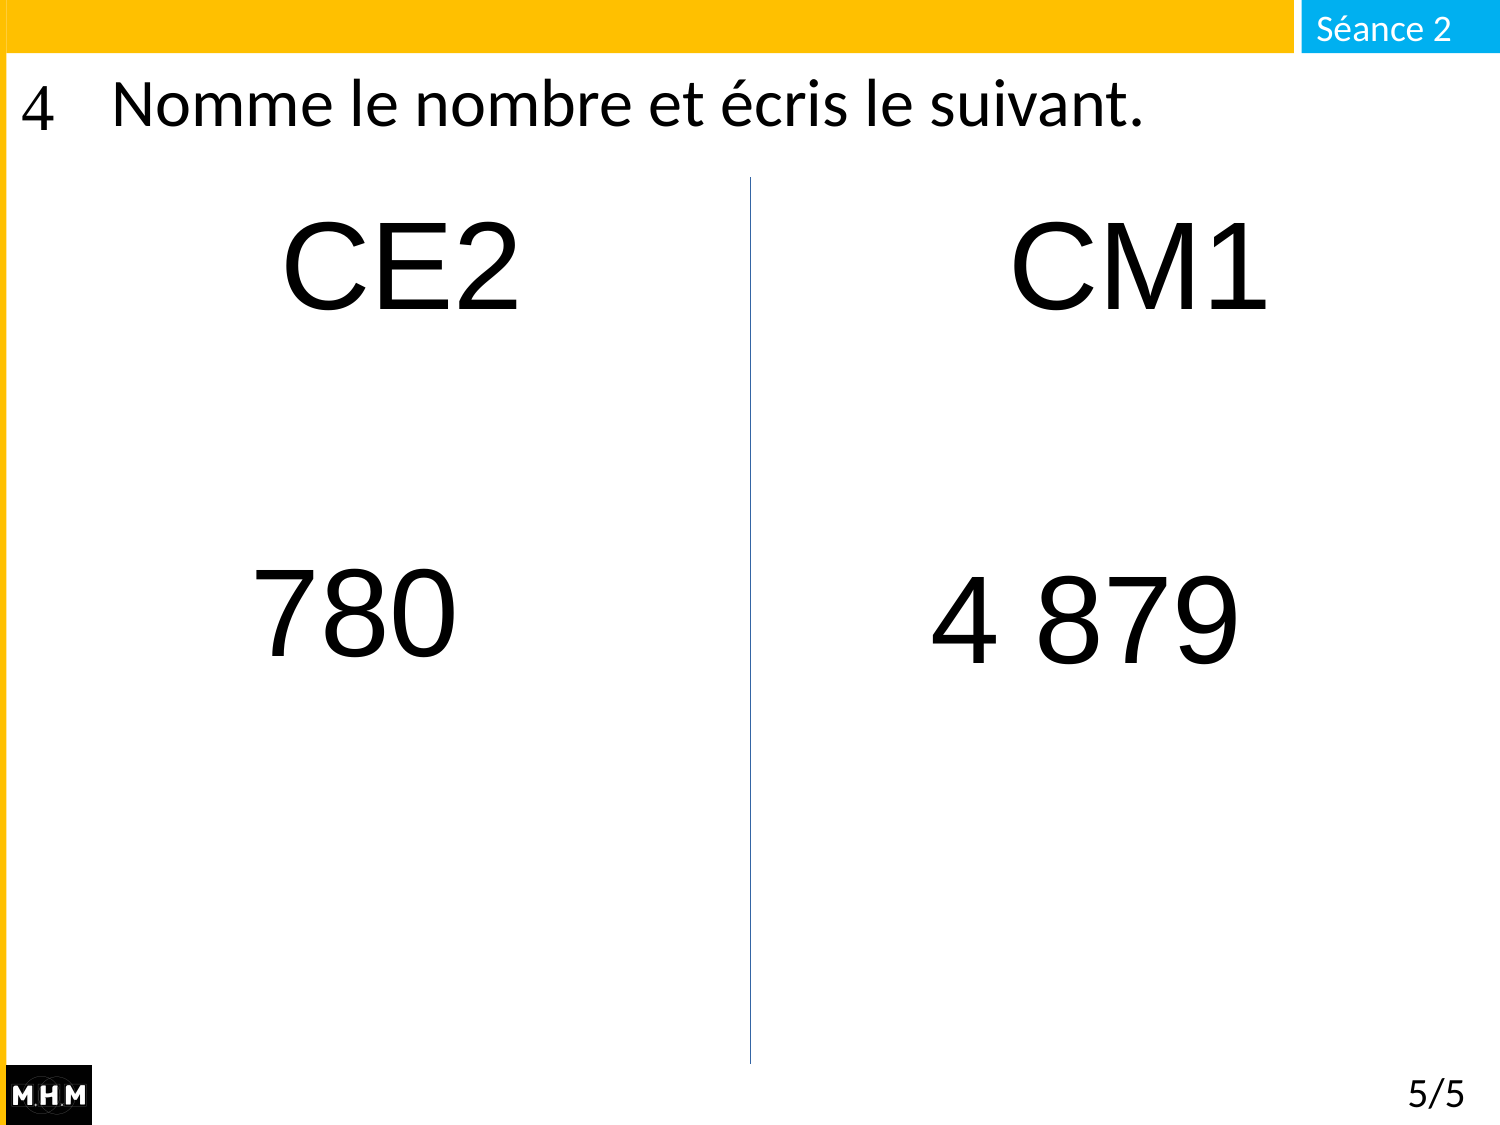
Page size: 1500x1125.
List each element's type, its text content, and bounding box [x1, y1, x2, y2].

list 5/5 [1373, 1064, 1500, 1125]
text_box CE2 CM1 [265, 177, 1300, 332]
title Nomme le nombre et écris le suivant. [96, 60, 1391, 150]
picture [6, 1065, 92, 1125]
text_box 780 [236, 524, 502, 680]
text_box 4 879 [915, 531, 1270, 686]
